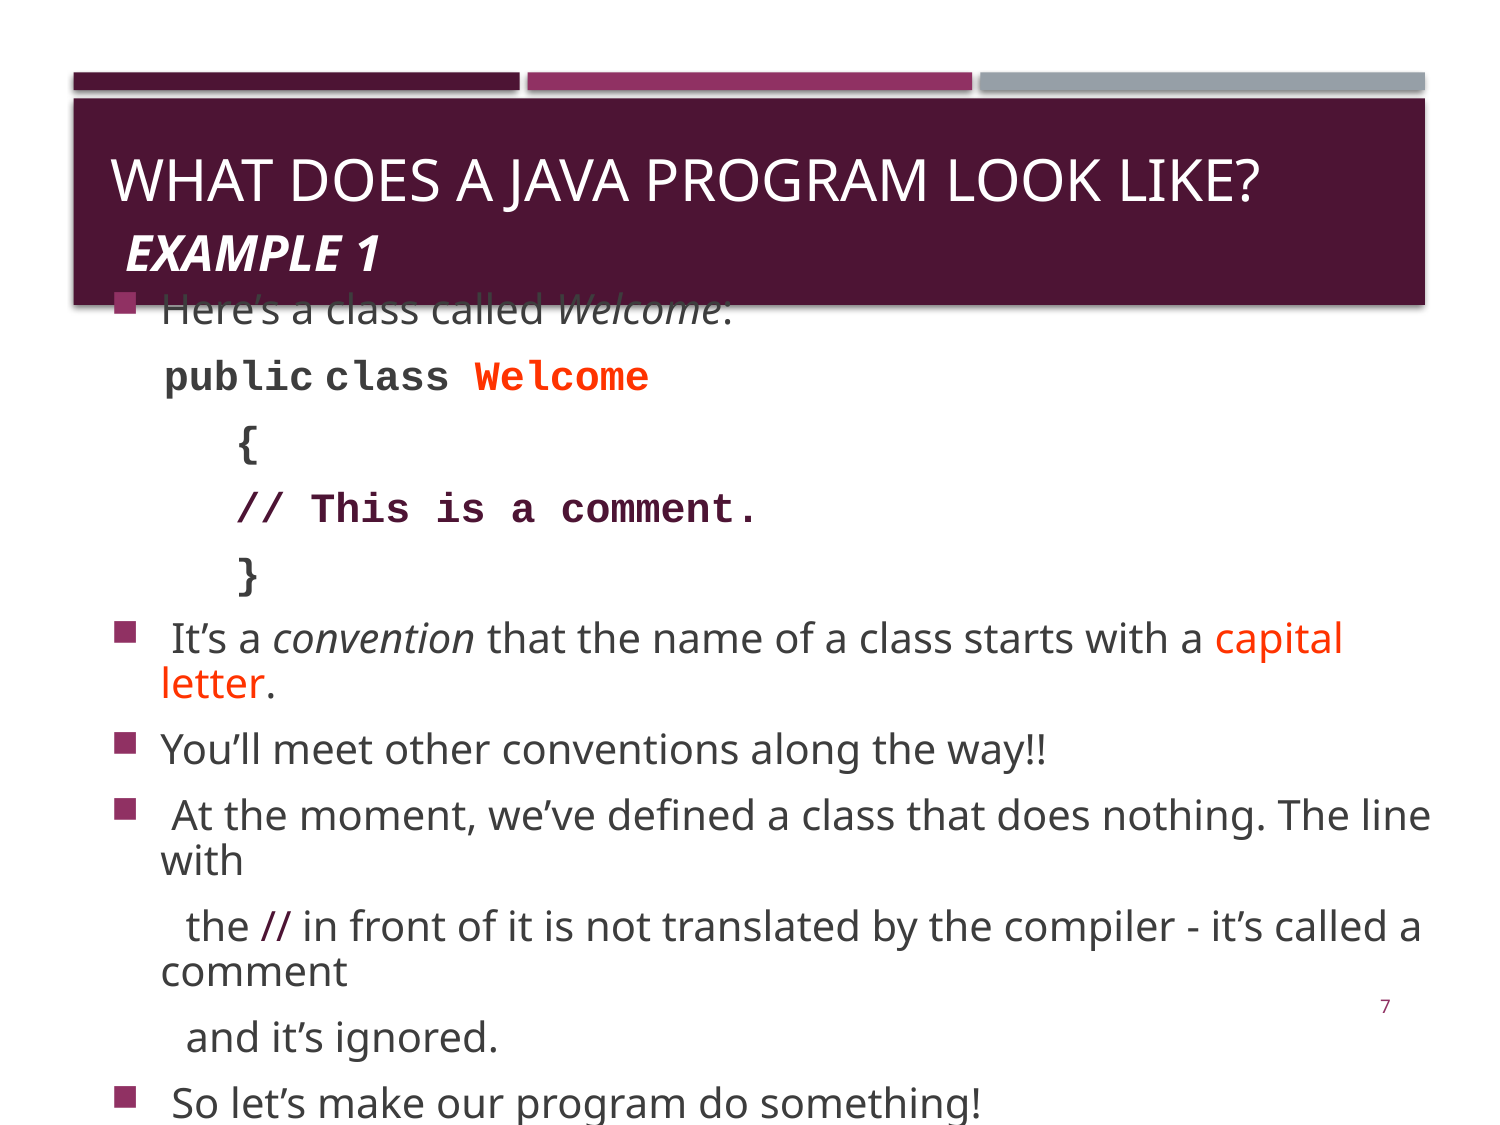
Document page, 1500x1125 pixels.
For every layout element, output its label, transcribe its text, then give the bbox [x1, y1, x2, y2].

list Here’s a class called Welcome: public class Welcome { // This is a comment. } It’s a convention that the name of a class starts with a capital letter. You’ll meet other conventions along the way!! At the moment, we’ve defined a class that does nothing. The line with the // in front of it is not translated by the compiler - it’s called a comment and it’s ignored. So let’s make our program do something! [95, 410, 1471, 1072]
title What does a Java program look like? Example 1 [95, 112, 1406, 291]
